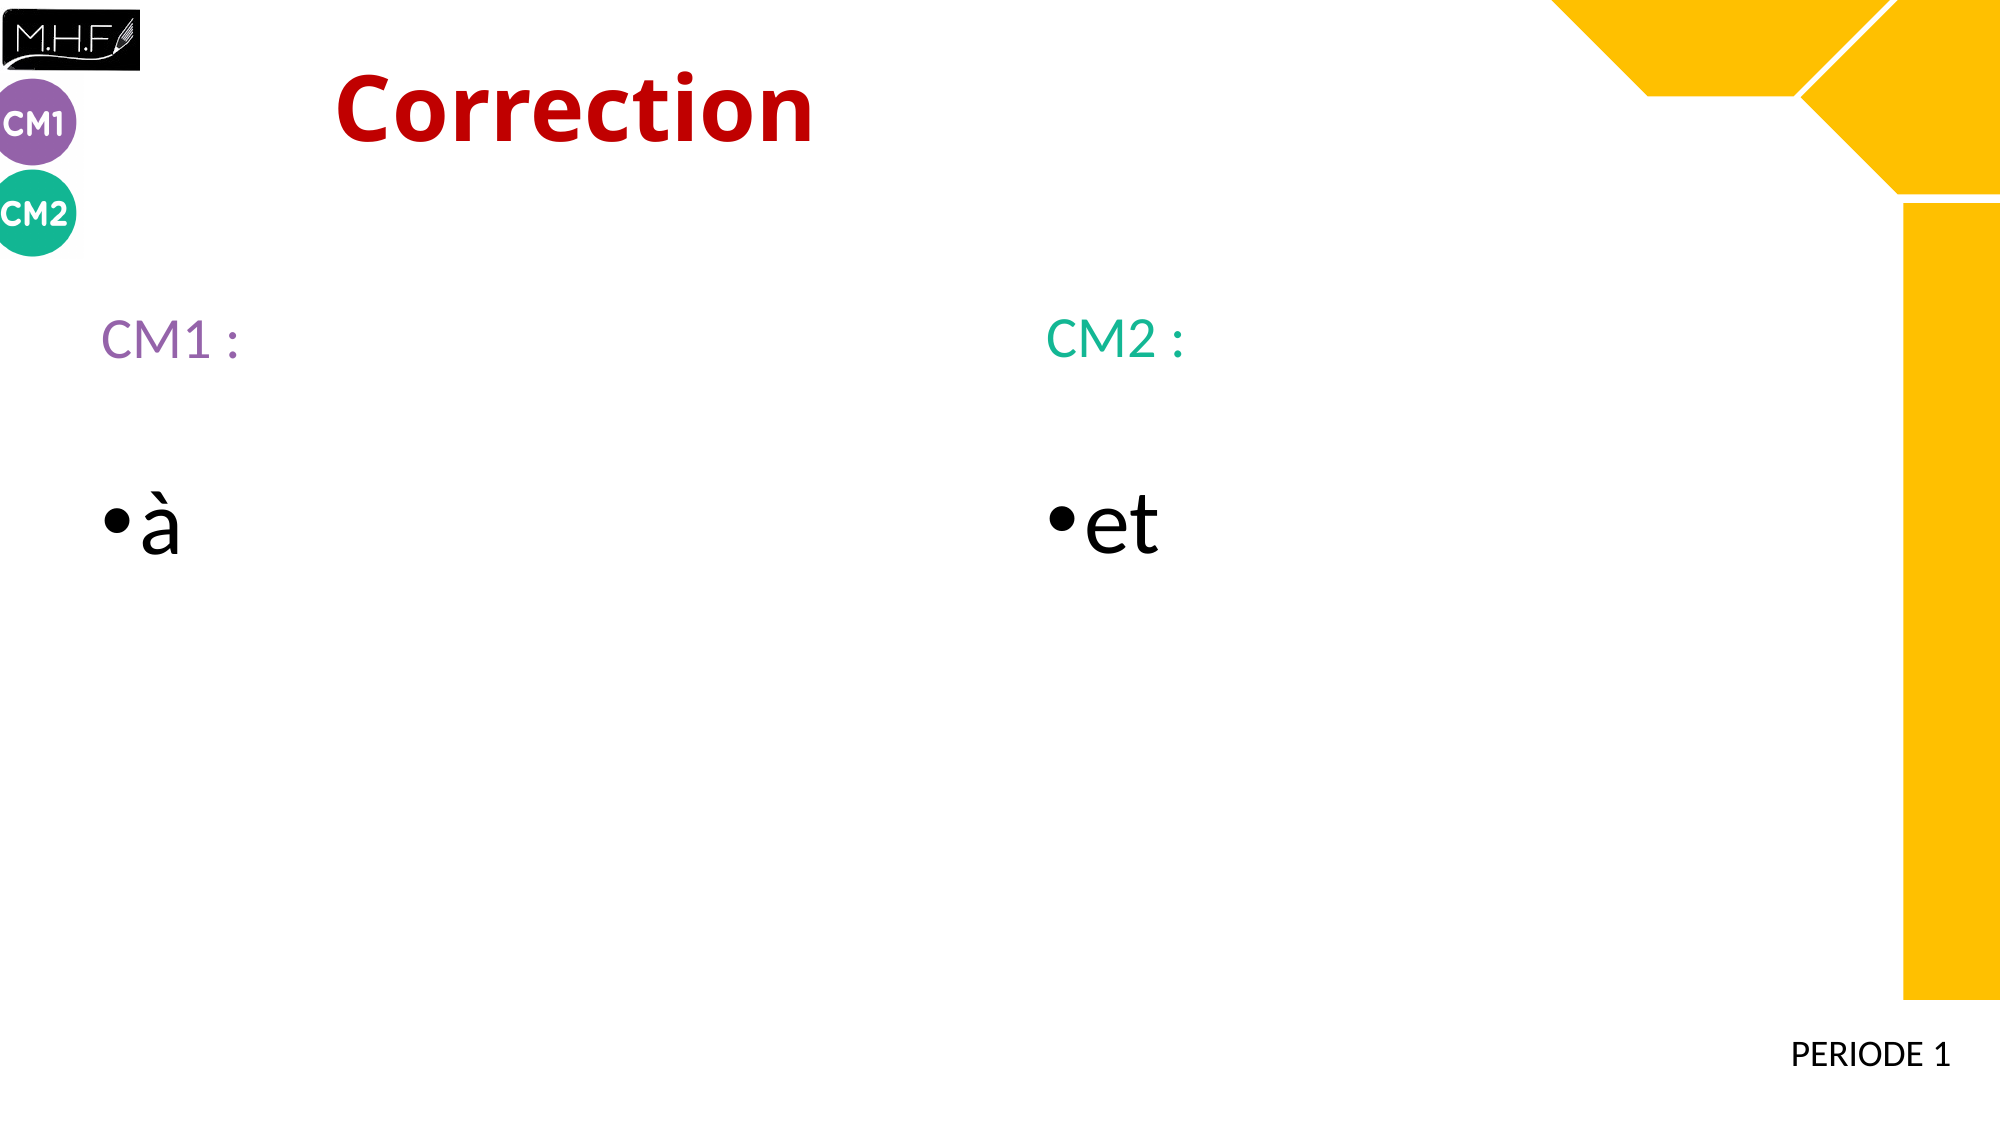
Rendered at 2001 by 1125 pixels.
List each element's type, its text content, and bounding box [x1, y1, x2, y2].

text_box [1799, 0, 2000, 196]
text_box PERIODE 1 [1362, 1021, 1967, 1125]
text_box [1549, 0, 1892, 98]
picture [0, 7, 140, 259]
list CM1 : à [86, 300, 897, 1015]
title Correction [318, 3, 1865, 221]
text_box [1902, 202, 2000, 1001]
text_box CM2 : et [1031, 299, 1853, 1014]
